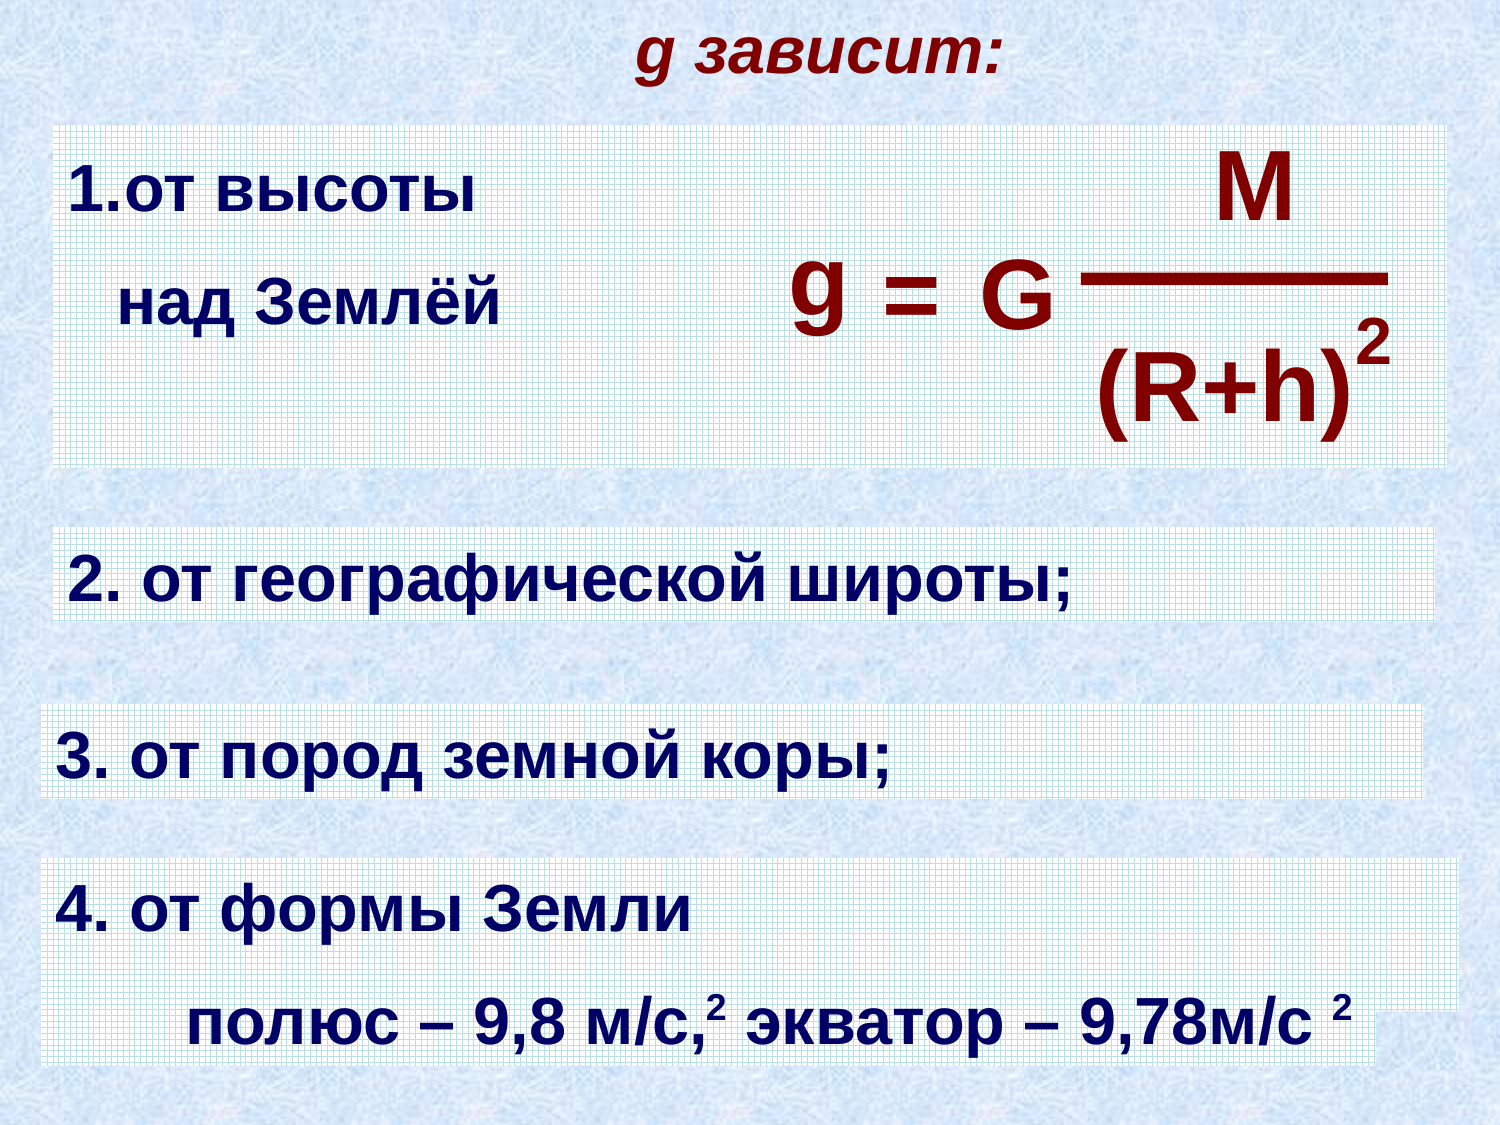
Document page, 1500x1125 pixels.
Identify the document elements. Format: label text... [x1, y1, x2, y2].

text_box 2 [1317, 976, 1368, 1036]
text_box [53, 125, 1447, 468]
picture [0, 0, 1500, 1125]
text_box 2 [691, 976, 742, 1036]
text_box от высоты над Землёй [53, 137, 585, 346]
text_box 3. от пород земной коры; [41, 704, 1424, 799]
text_box g зависит: [141, 0, 1500, 95]
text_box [773, 113, 1404, 450]
text_box 2. от географической широты; [53, 527, 1435, 622]
text_box [1375, 1011, 1459, 1071]
text_box 4. от формы Земли полюс – 9,8 м/с, экватор – 9,78м/с [41, 857, 1459, 1066]
